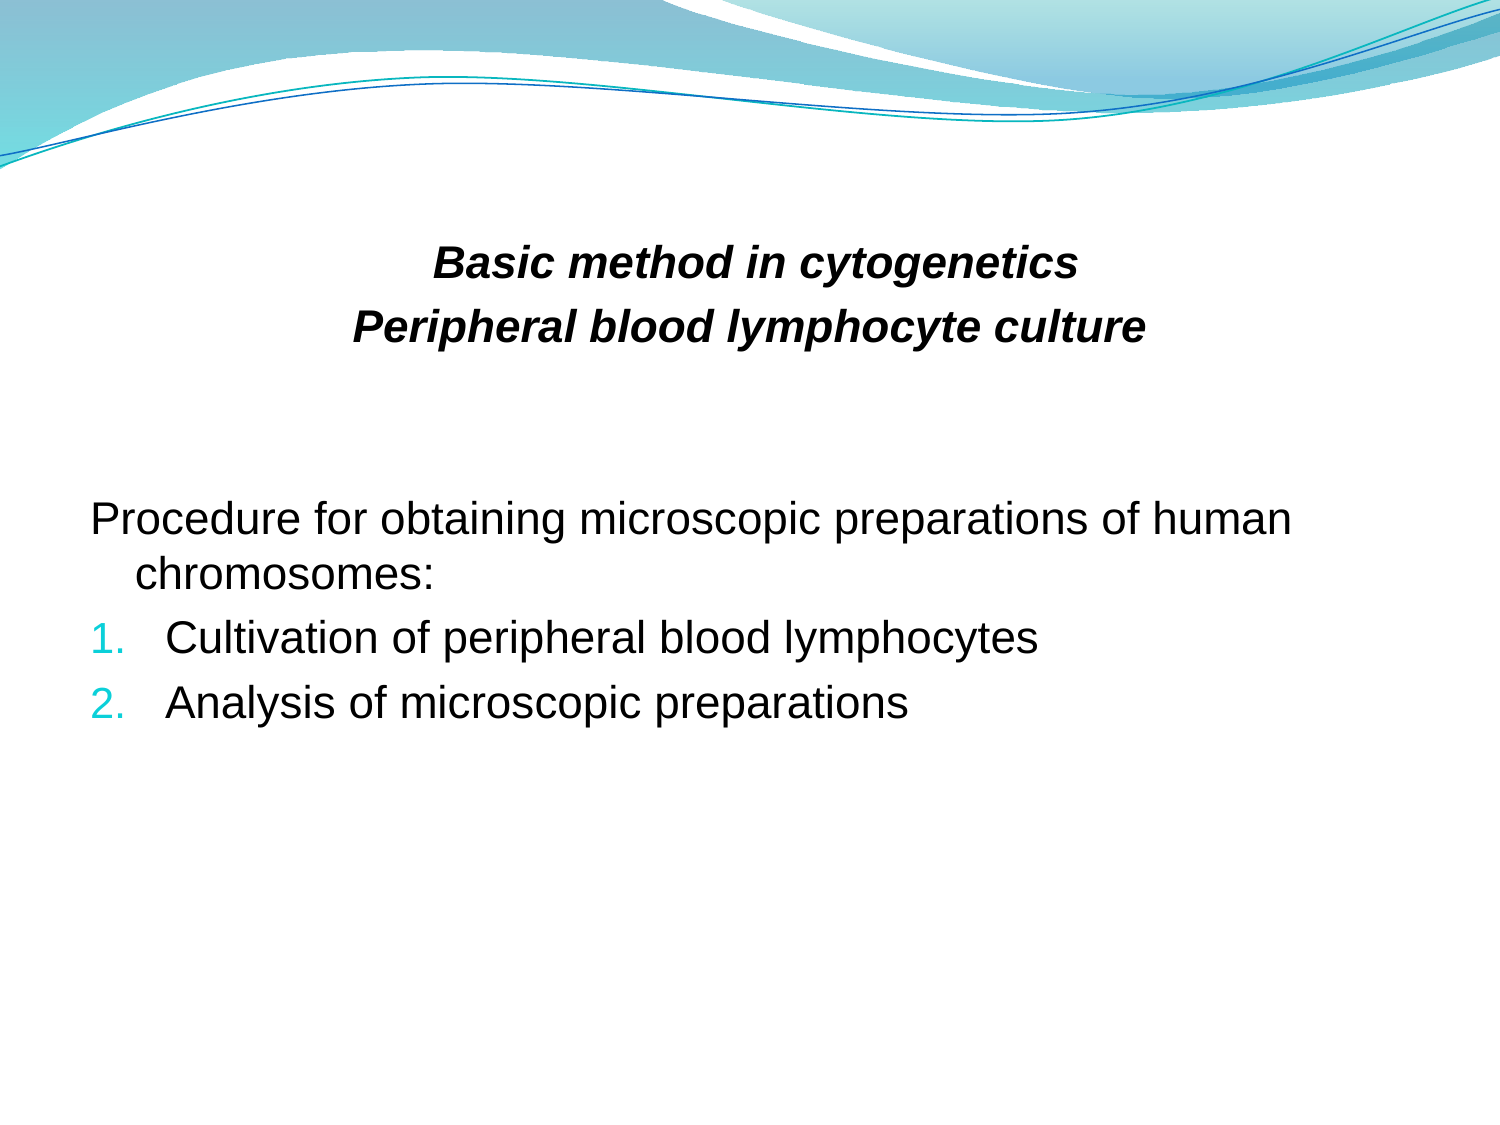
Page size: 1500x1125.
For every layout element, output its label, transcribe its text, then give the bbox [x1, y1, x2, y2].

list Basic method in cytogenetics Peripheral blood lymphocyte culture Procedure for obtaining microscopic preparations of human chromosomes: Cultivation of peripheral blood lymphocytes Analysis of microscopic preparations [75, 224, 1425, 946]
